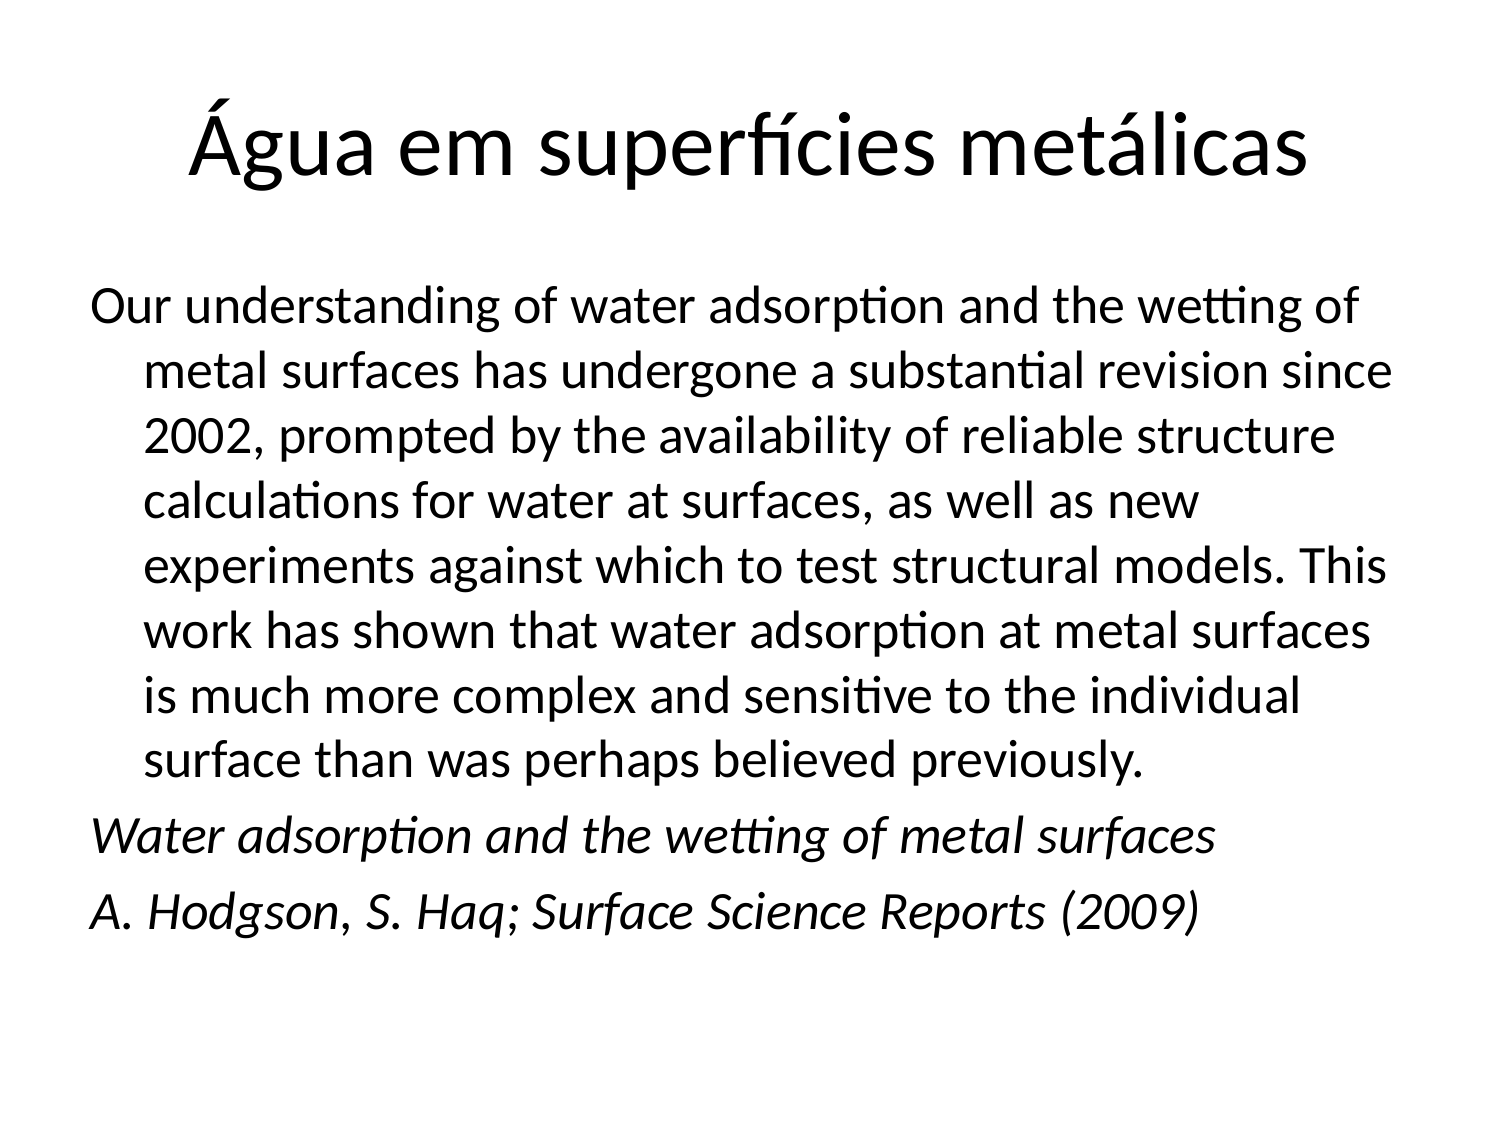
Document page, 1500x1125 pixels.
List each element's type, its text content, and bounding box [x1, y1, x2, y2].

list Our understanding of water adsorption and the wetting of metal surfaces has undergone a substantial revision since 2002, prompted by the availability of reliable structure calculations for water at surfaces, as well as new experiments against which to test structural models. This work has shown that water adsorption at metal surfaces is much more complex and sensitive to the individual surface than was perhaps believed previously. Water adsorption and the wetting of metal surfaces A. Hodgson, S. Haq; Surface Science Reports (2009) [75, 262, 1425, 1005]
title Água em superfícies metálicas [75, 45, 1425, 233]
